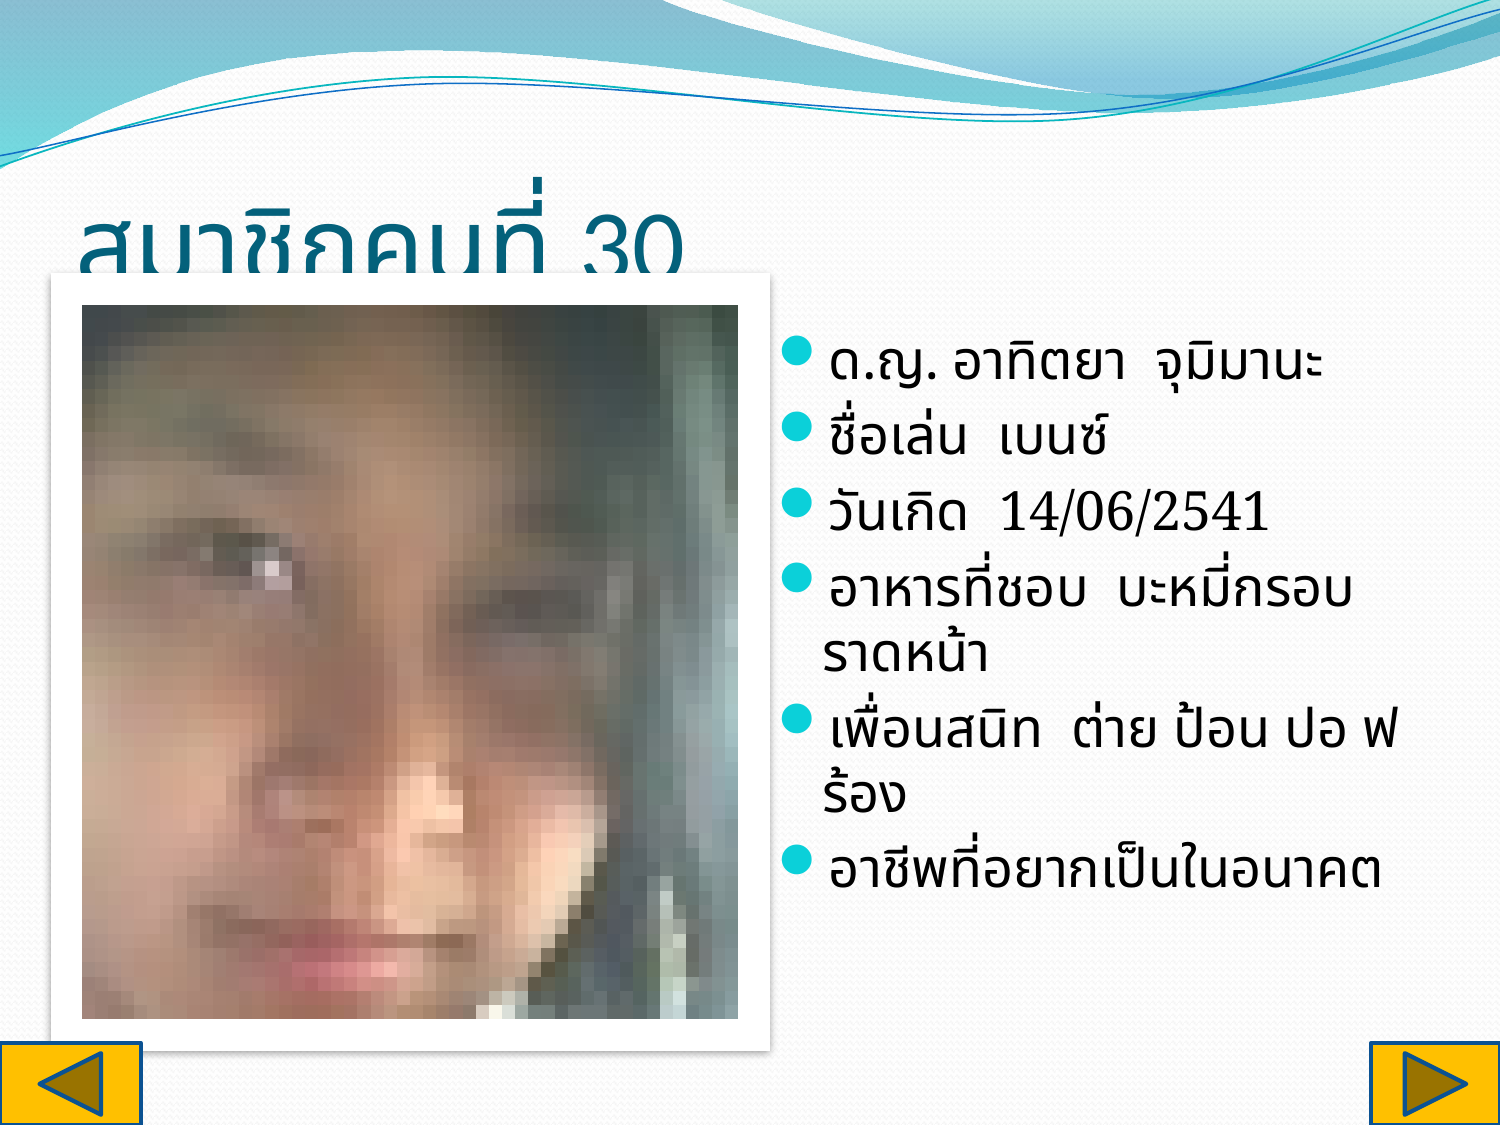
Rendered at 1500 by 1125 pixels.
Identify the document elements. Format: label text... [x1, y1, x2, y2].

picture [81, 304, 739, 1020]
text_box [1369, 1041, 1500, 1125]
text_box [0, 1041, 143, 1125]
list ด.ญ. อาทิตยา จุมิมานะ ชื่อเล่น เบนซ์ วันเกิด 14/06/2541 อาหารที่ชอบ บะหมี่กรอบราดหน้า เพื่อนสนิท ต่าย ป้อน ปอ ฟร้อง อาชีพที่อยากเป็นในอนาคต [776, 317, 1426, 1038]
title สมาชิกคนที่ 30 [74, 115, 1426, 304]
